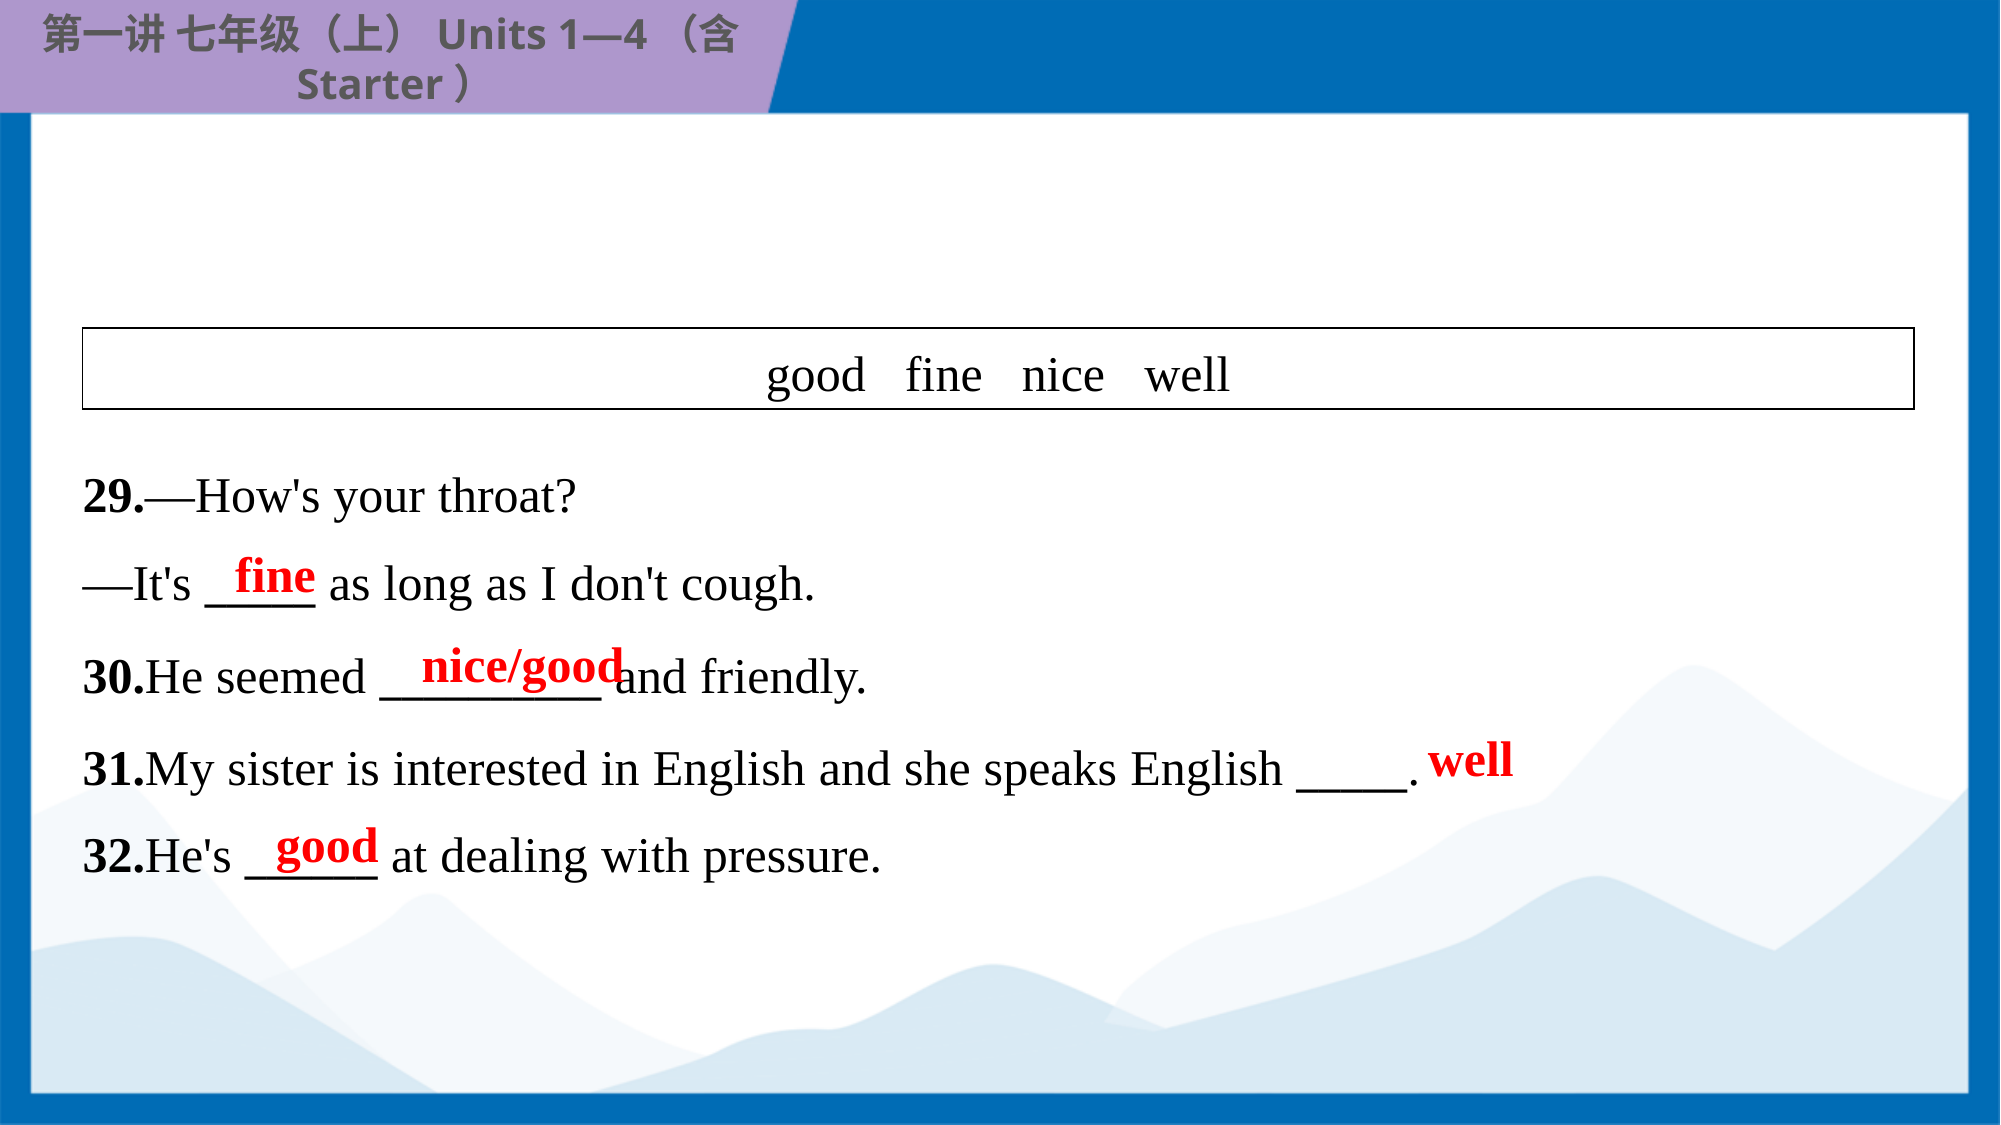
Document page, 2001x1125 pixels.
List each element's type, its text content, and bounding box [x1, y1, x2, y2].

picture [0, 0, 2000, 1125]
table_header good fine nice well [83, 329, 1913, 408]
text_box fine [217, 514, 334, 593]
text_box 29.—How's your throat? —It's _____ as long as I don't cough. [82, 430, 1917, 601]
text_box well [1409, 698, 1533, 778]
text_box 30.He seemed __________ and friendly. 31.My sister is interested in English and she speaks English _____. 32.He's ______ at dealing with pressure. [82, 611, 1917, 873]
text_box nice/good [403, 605, 643, 684]
text_box good [257, 784, 397, 864]
